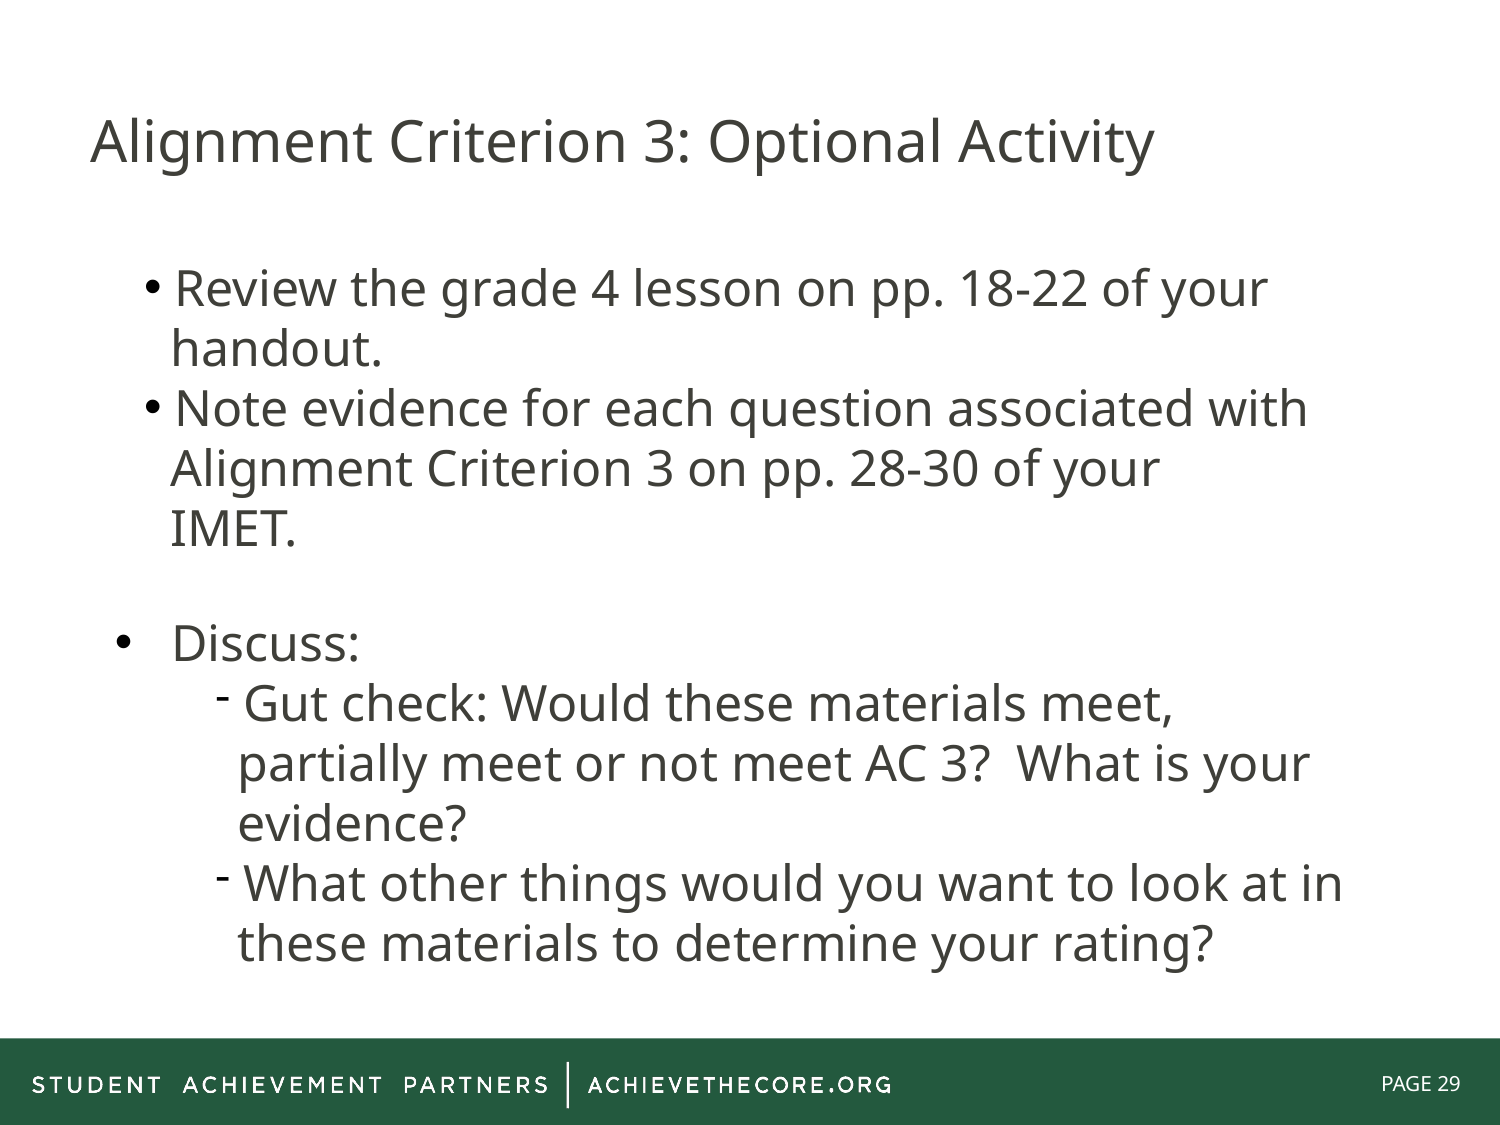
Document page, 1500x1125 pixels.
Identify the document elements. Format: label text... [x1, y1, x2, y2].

list Review the grade 4 lesson on pp. 18-22 of your handout. Note evidence for each question associated with Alignment Criterion 3 on pp. 28-30 of your IMET. Discuss: Gut check: Would these materials meet, partially meet or not meet AC 3? What is your evidence? What other things would you want to look at in these materials to determine your rating? [75, 241, 1425, 984]
picture [12, 1055, 911, 1112]
title Alignment Criterion 3: Optional Activity [75, 45, 1425, 233]
